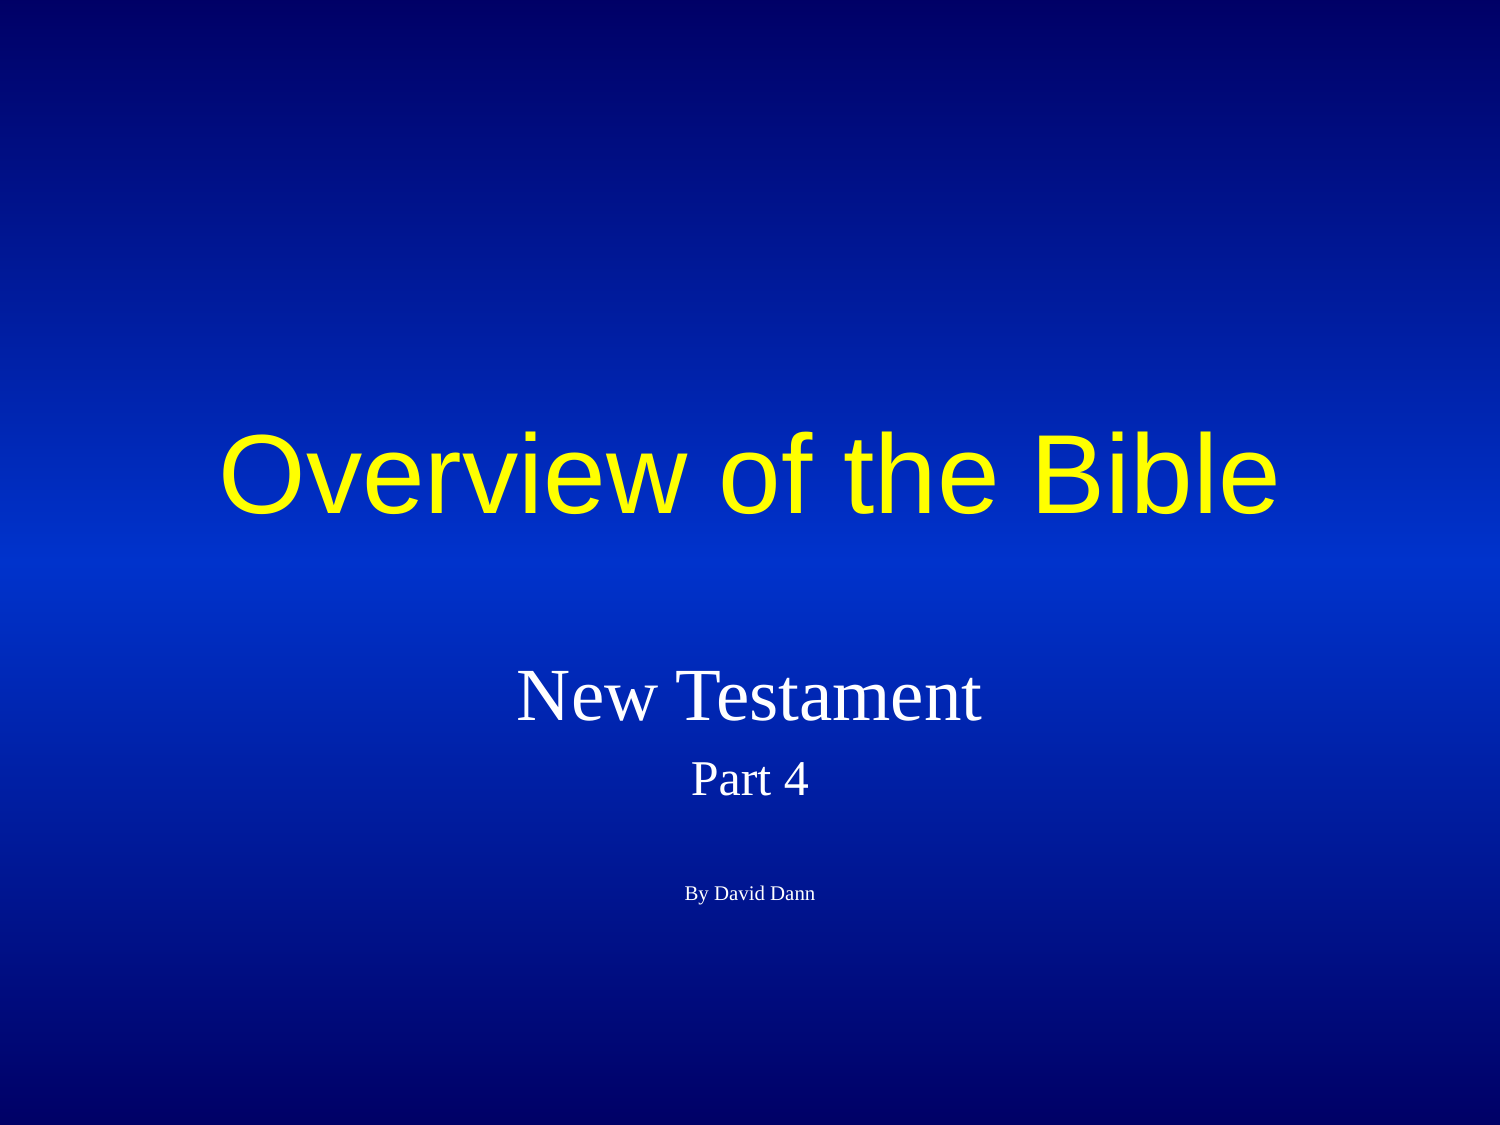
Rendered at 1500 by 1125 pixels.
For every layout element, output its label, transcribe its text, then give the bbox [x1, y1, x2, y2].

title Overview of the Bible [112, 375, 1388, 563]
subtitle New Testament Part 4 By David Dann [225, 637, 1275, 1075]
